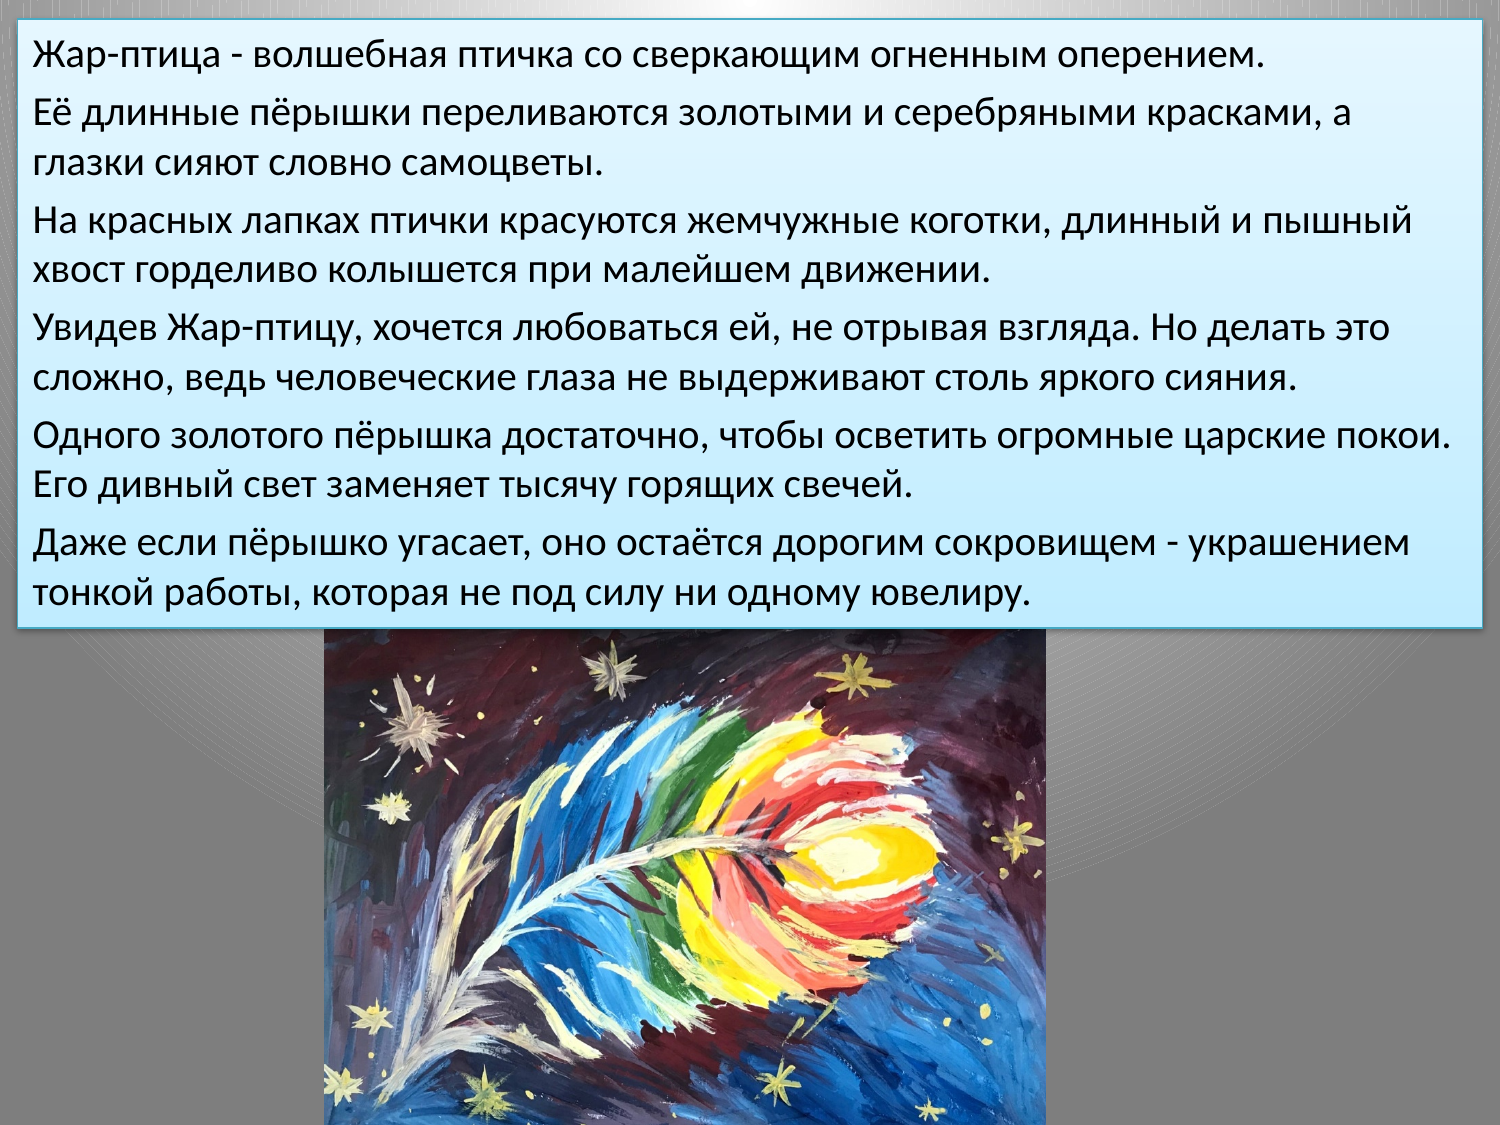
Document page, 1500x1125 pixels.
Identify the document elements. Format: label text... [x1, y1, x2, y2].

list Жар-птица - волшебная птичка со сверкающим огненным оперением. Её длинные пёрышки переливаются золотыми и серебряными красками, а глазки сияют словно самоцветы. На красных лапках птички красуются жемчужные коготки, длинный и пышный хвост горделиво колышется при малейшем движении. Увидев Жар-птицу, хочется любоваться ей, не отрывая взгляда. Но делать это сложно, ведь человеческие глаза не выдерживают столь яркого сияния. Одного золотого пёрышка достаточно, чтобы осветить огромные царские покои. Его дивный свет заменяет тысячу горящих свечей. Даже если пёрышко угасает, оно остаётся дорогим сокровищем - украшением тонкой работы, которая не под силу ни одному ювелиру. [17, 18, 1483, 629]
picture [324, 627, 1046, 1125]
